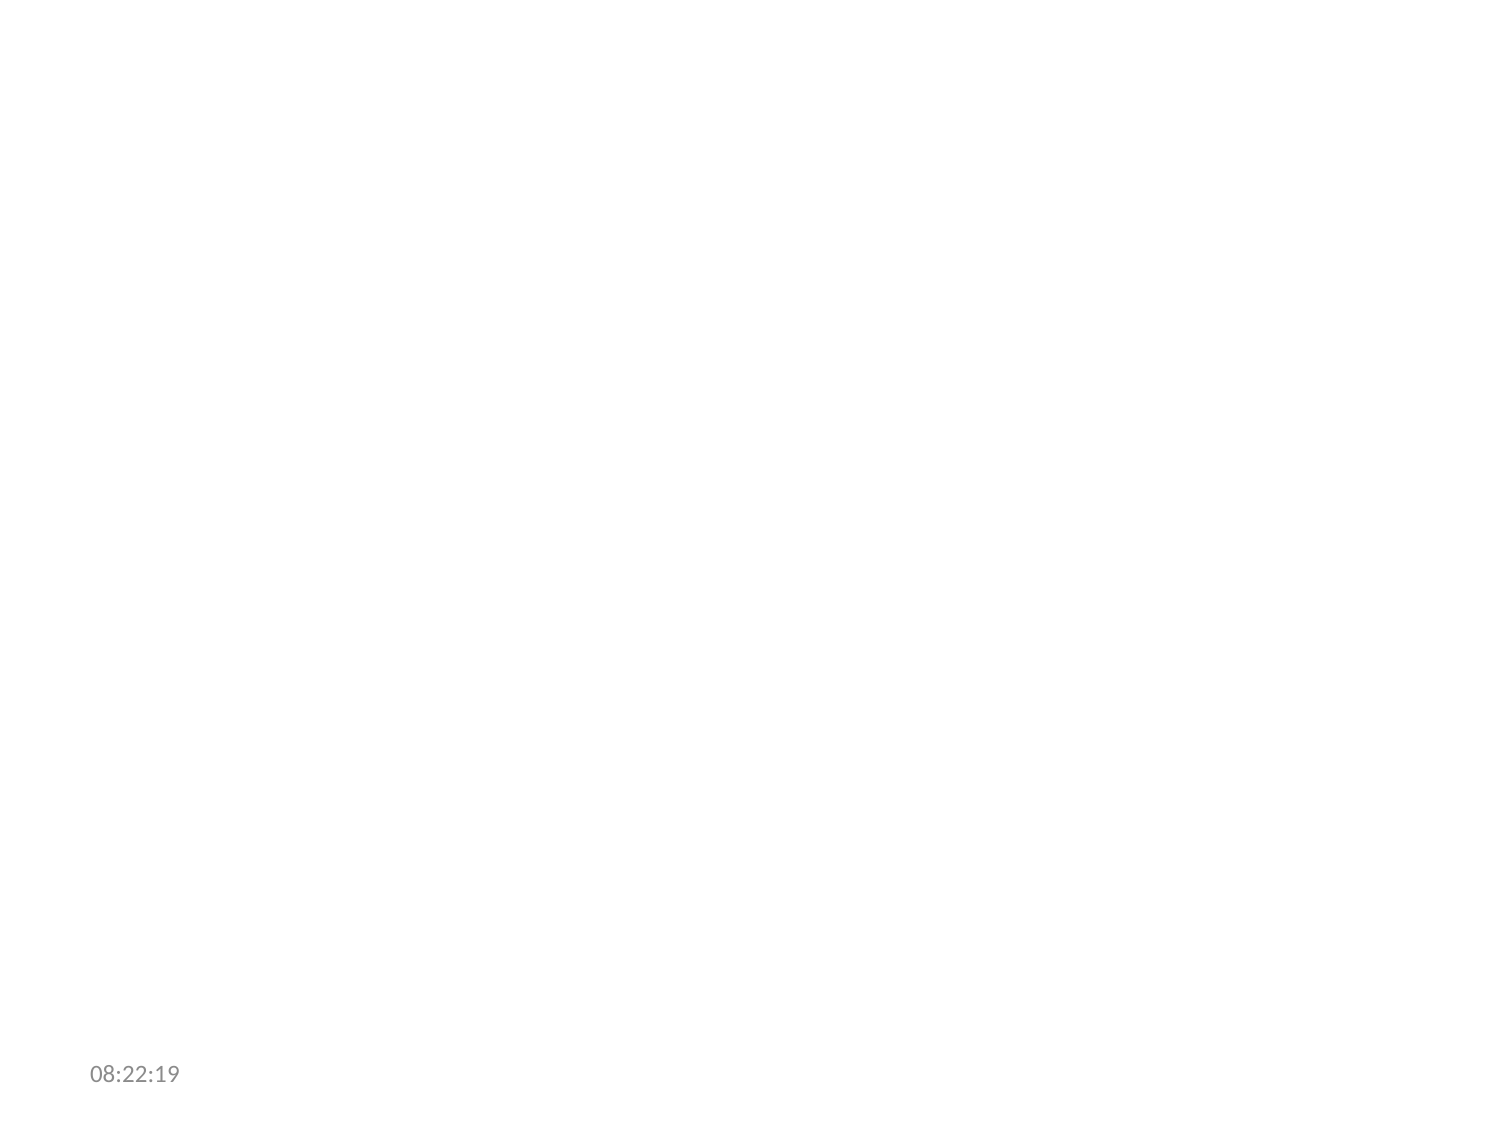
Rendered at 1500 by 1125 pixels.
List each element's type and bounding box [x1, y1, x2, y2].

slide_number [75, 1042, 425, 1103]
